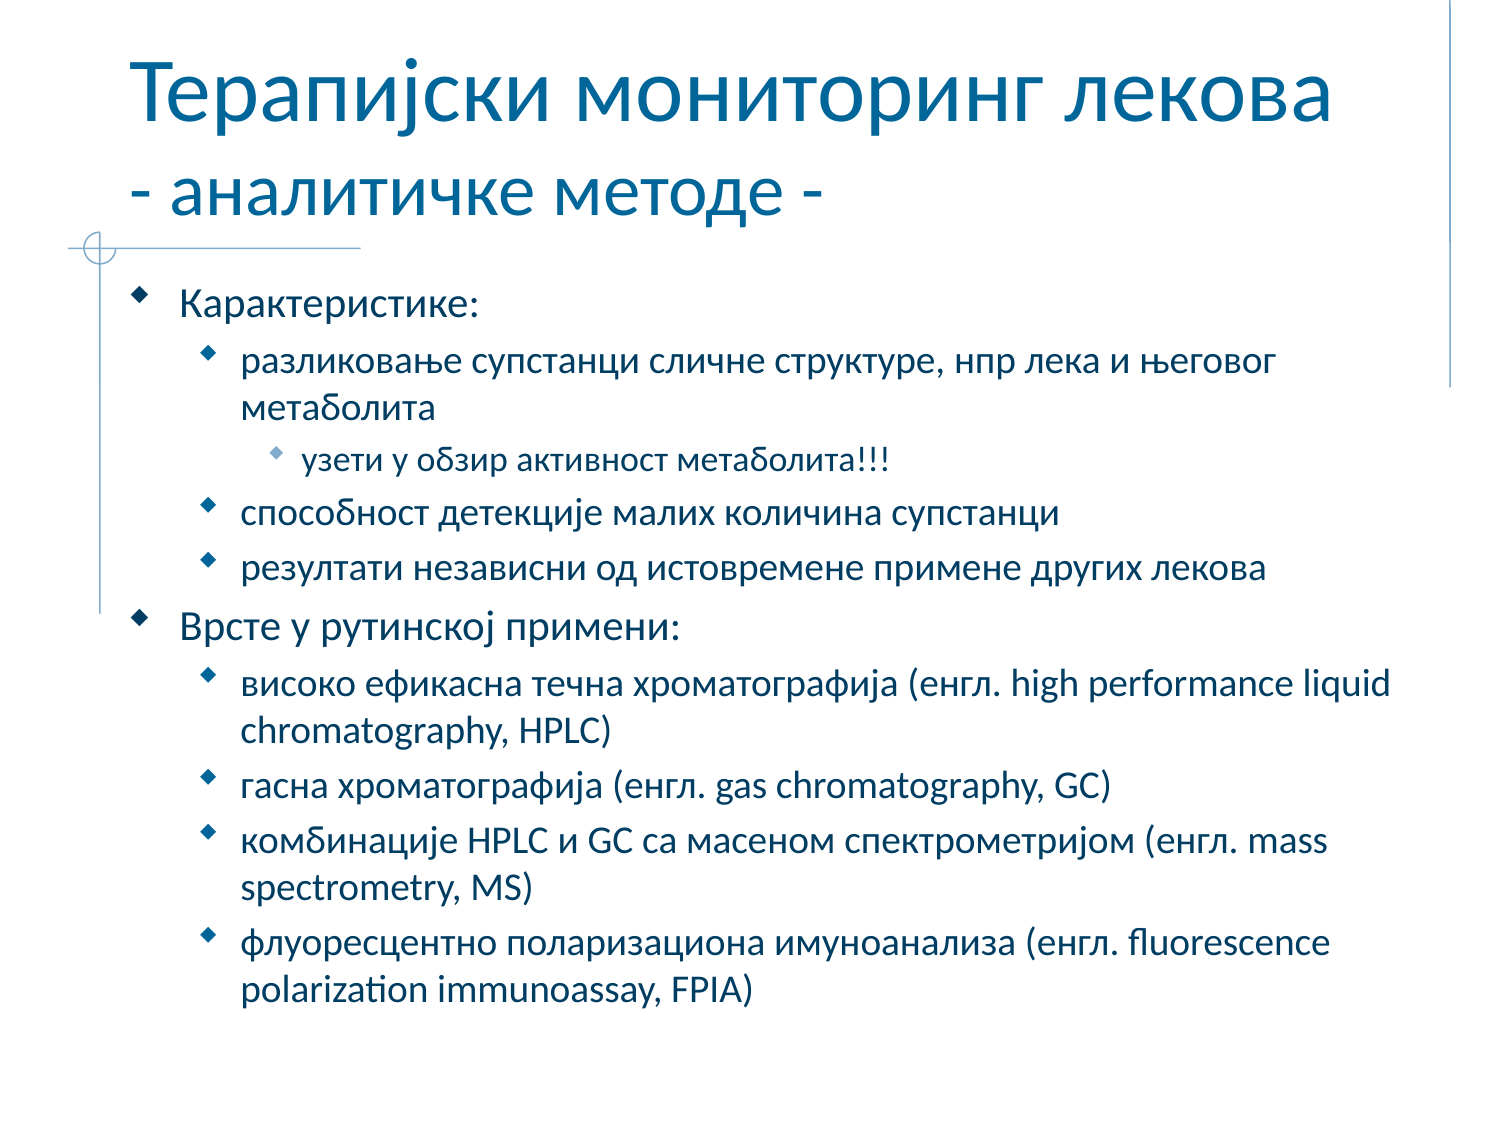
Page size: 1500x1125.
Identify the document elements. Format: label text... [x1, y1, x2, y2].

title Терапијски мониторинг лекова - аналитичке методе - [113, 49, 1436, 238]
list Карактеристике: разликовање супстанци сличне структуре, нпр лека и његовог метаболита узети у обзир активност метаболита!!! способност детекције малих количина супстанци резултати независни од истовремене примене других лекова Врсте у рутинској примени: високо ефикасна течна хроматографија (енгл. high performance liquid chromatography, HPLC) гасна хроматографија (енгл. gas chromatography, GC) комбинације HPLC и GC са масеном спектрометријом (енгл. mass spectrometry, MS) флуоресцентно поларизациона имуноанализа (енгл. fluorescence polarization immunoassay, FPIA) [111, 266, 1436, 1024]
